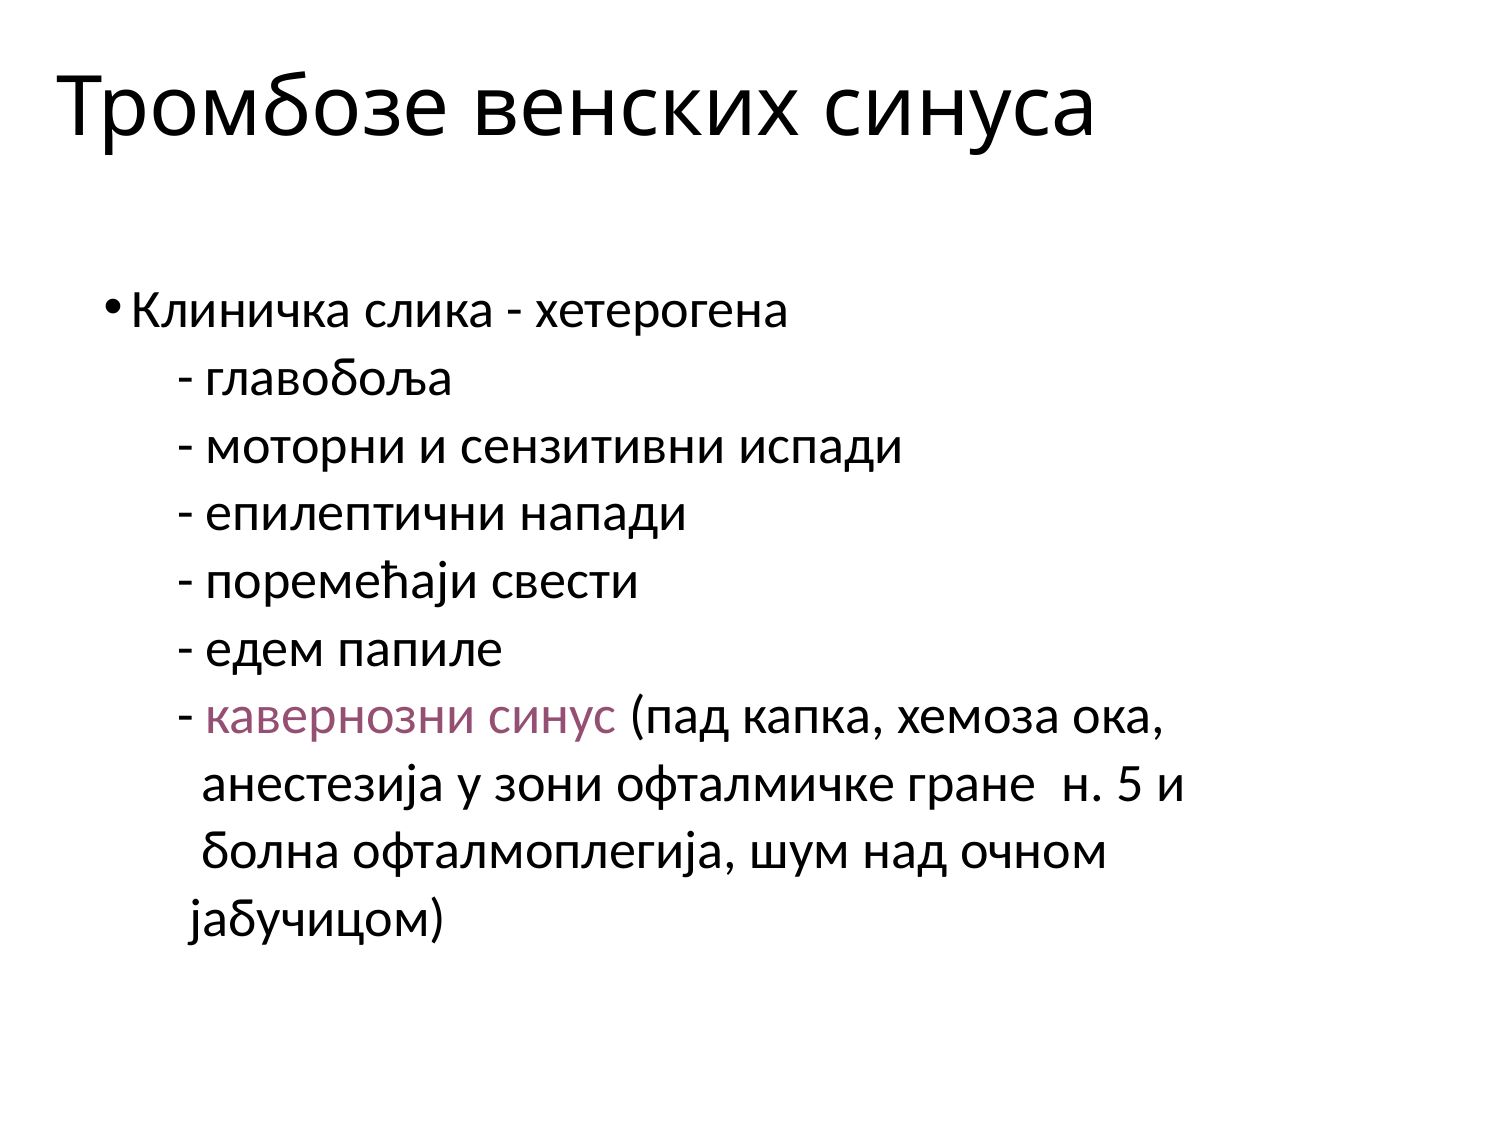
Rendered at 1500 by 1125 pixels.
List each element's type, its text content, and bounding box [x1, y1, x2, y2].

list Клиничка слика - хетерогена - главобоља - моторни и сензитивни испади - епилептични напади - поремећаји свести - едем папиле - кавернозни синус (пад капка, хемоза ока, анестезија у зони офталмичке гране н. 5 и болна офталмоплегија, шум над очном јабучицом) [88, 278, 1500, 967]
title Тромбозе венских синуса [41, 0, 1335, 218]
